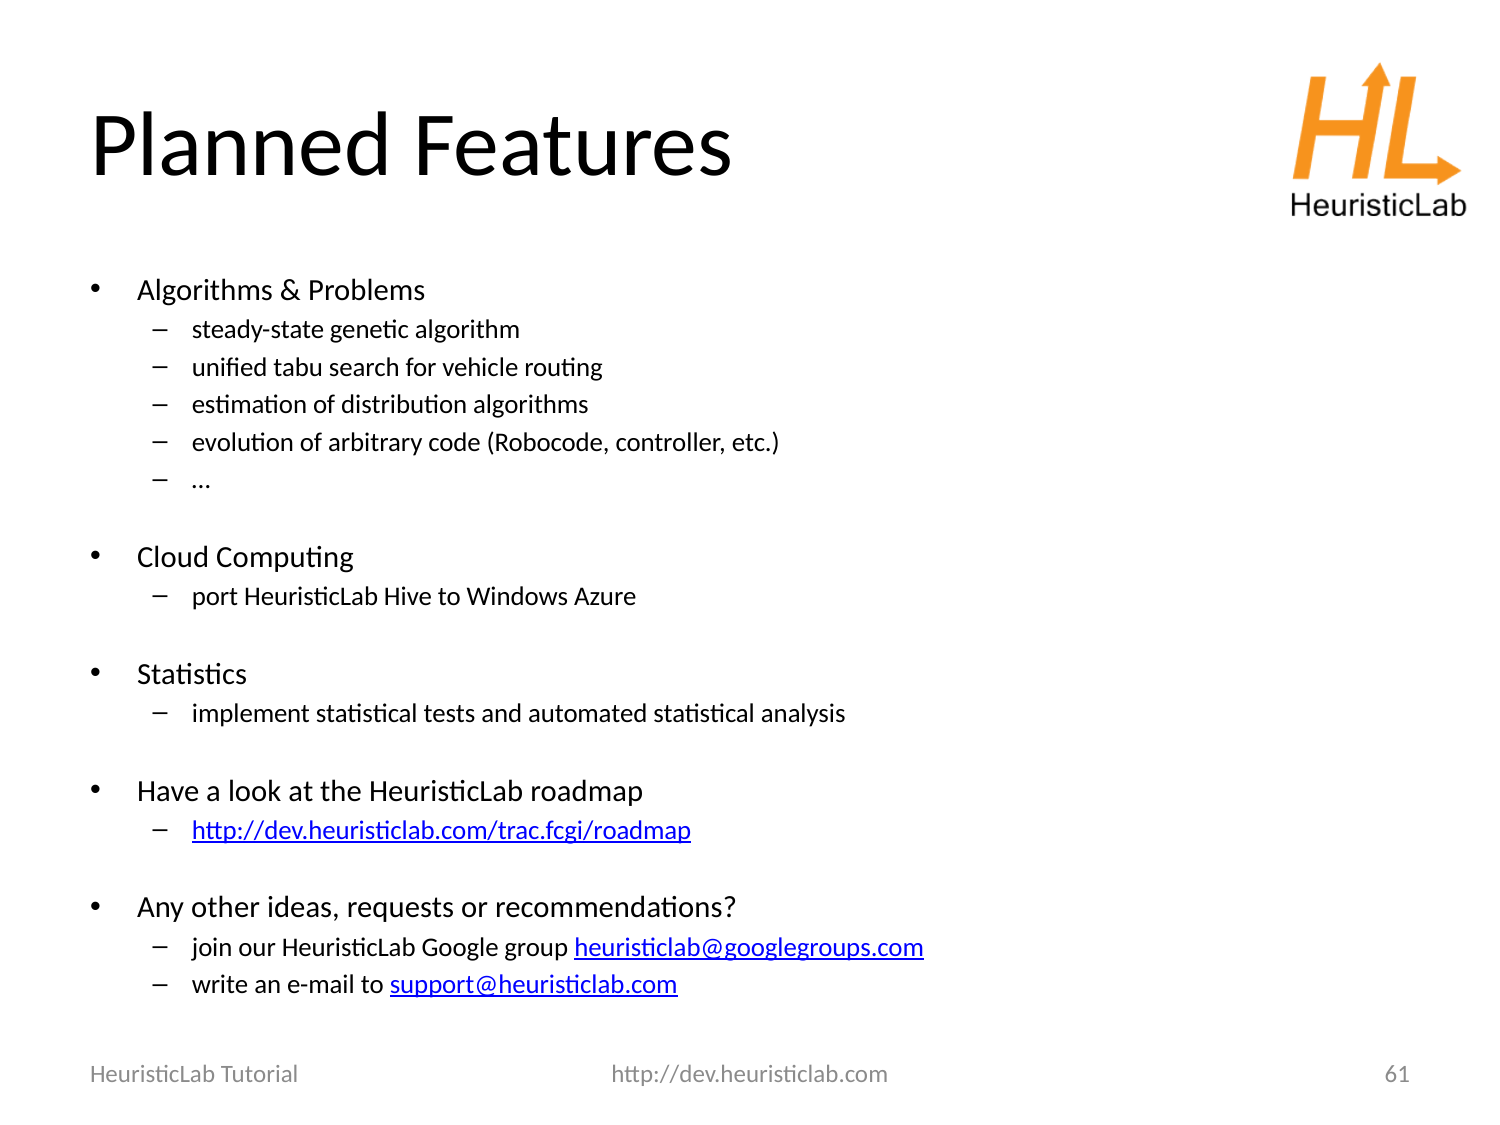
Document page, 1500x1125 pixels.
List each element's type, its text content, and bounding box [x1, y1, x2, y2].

slide_number HeuristicLab Tutorial [75, 1042, 425, 1103]
footer http://dev.heuristiclab.com [512, 1042, 988, 1103]
list Algorithms & Problems steady-state genetic algorithm unified tabu search for vehicle routing estimation of distribution algorithms evolution of arbitrary code (Robocode, controller, etc.) … Cloud Computing port HeuristicLab Hive to Windows Azure Statistics implement statistical tests and automated statistical analysis Have a look at the HeuristicLab roadmap http://dev.heuristiclab.com/trac.fcgi/roadmap Any other ideas, requests or recommendations? join our HeuristicLab Google group heuristiclab@googlegroups.com write an e-mail to support@heuristiclab.com [75, 262, 1425, 1012]
picture [1281, 27, 1474, 244]
slide_number 61 [1074, 1042, 1425, 1103]
title Planned Features [75, 45, 1282, 233]
